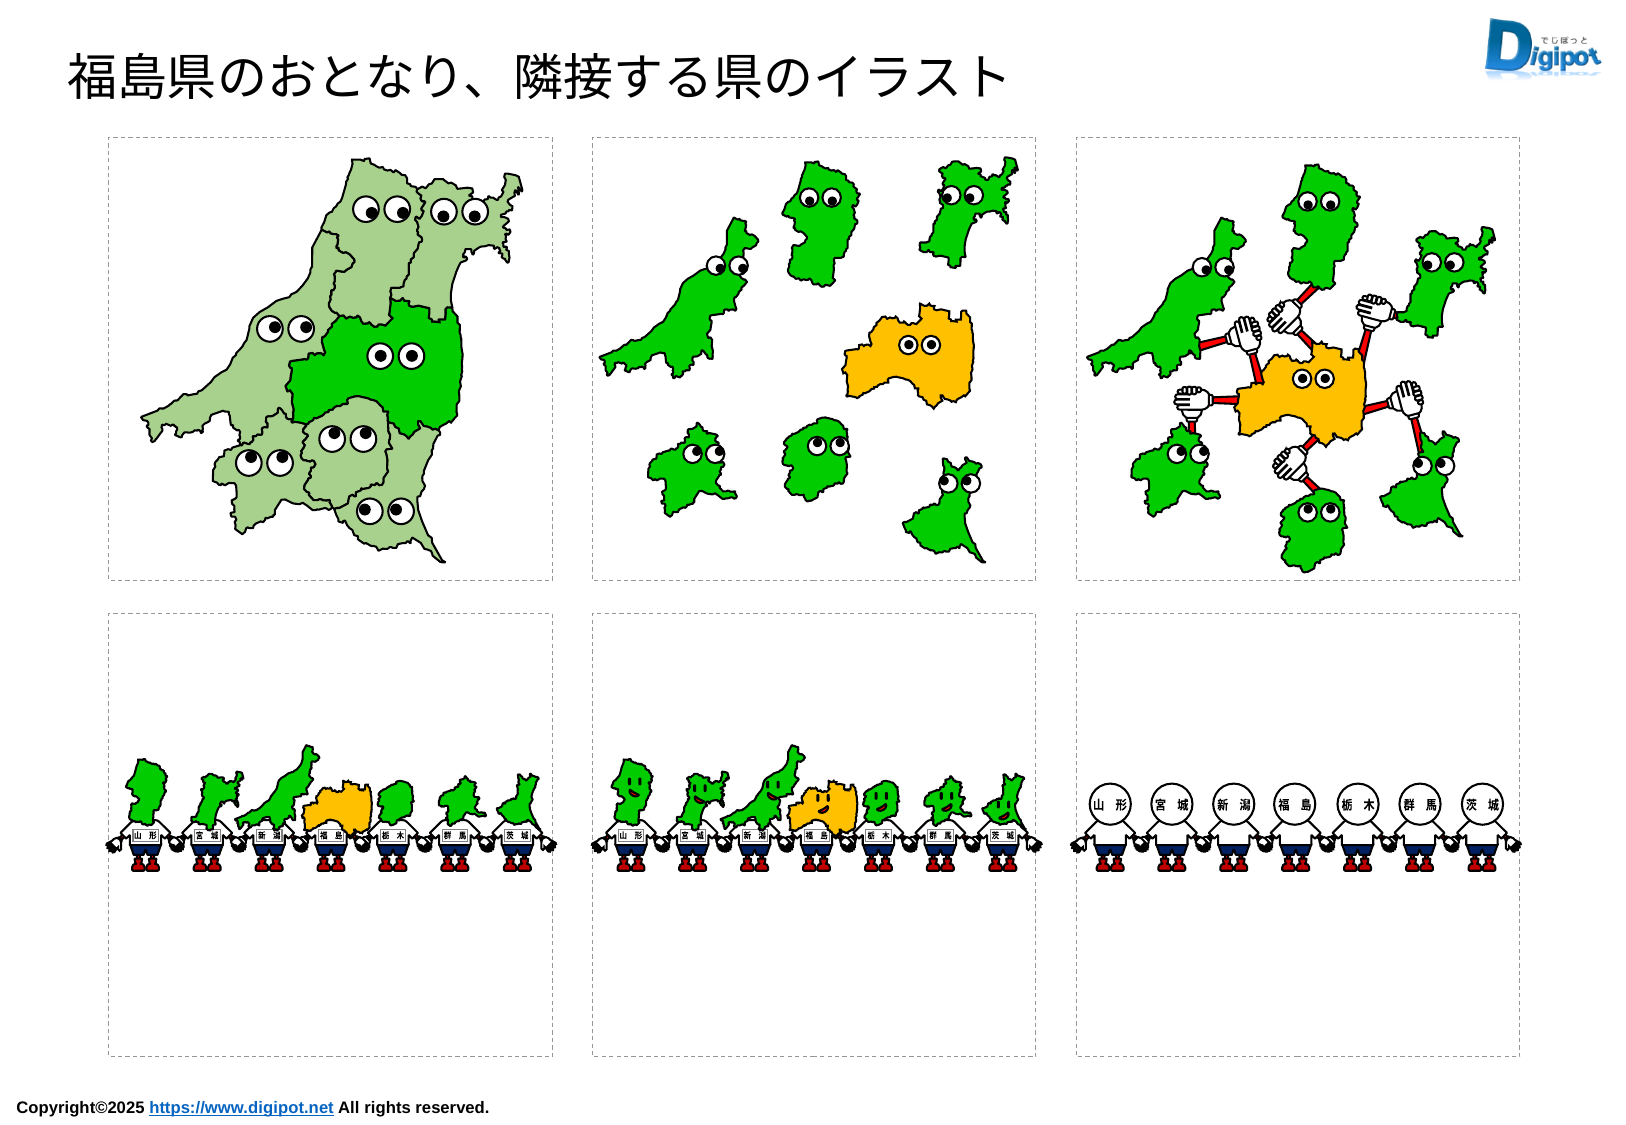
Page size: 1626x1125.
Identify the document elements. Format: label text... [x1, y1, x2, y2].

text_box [107, 745, 555, 871]
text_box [1086, 164, 1496, 573]
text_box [592, 745, 1041, 871]
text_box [140, 158, 523, 563]
picture [1485, 18, 1602, 82]
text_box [1071, 783, 1520, 871]
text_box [599, 157, 1018, 563]
text_box 福島県のおとなり、隣接する県のイラスト [52, 38, 1028, 113]
